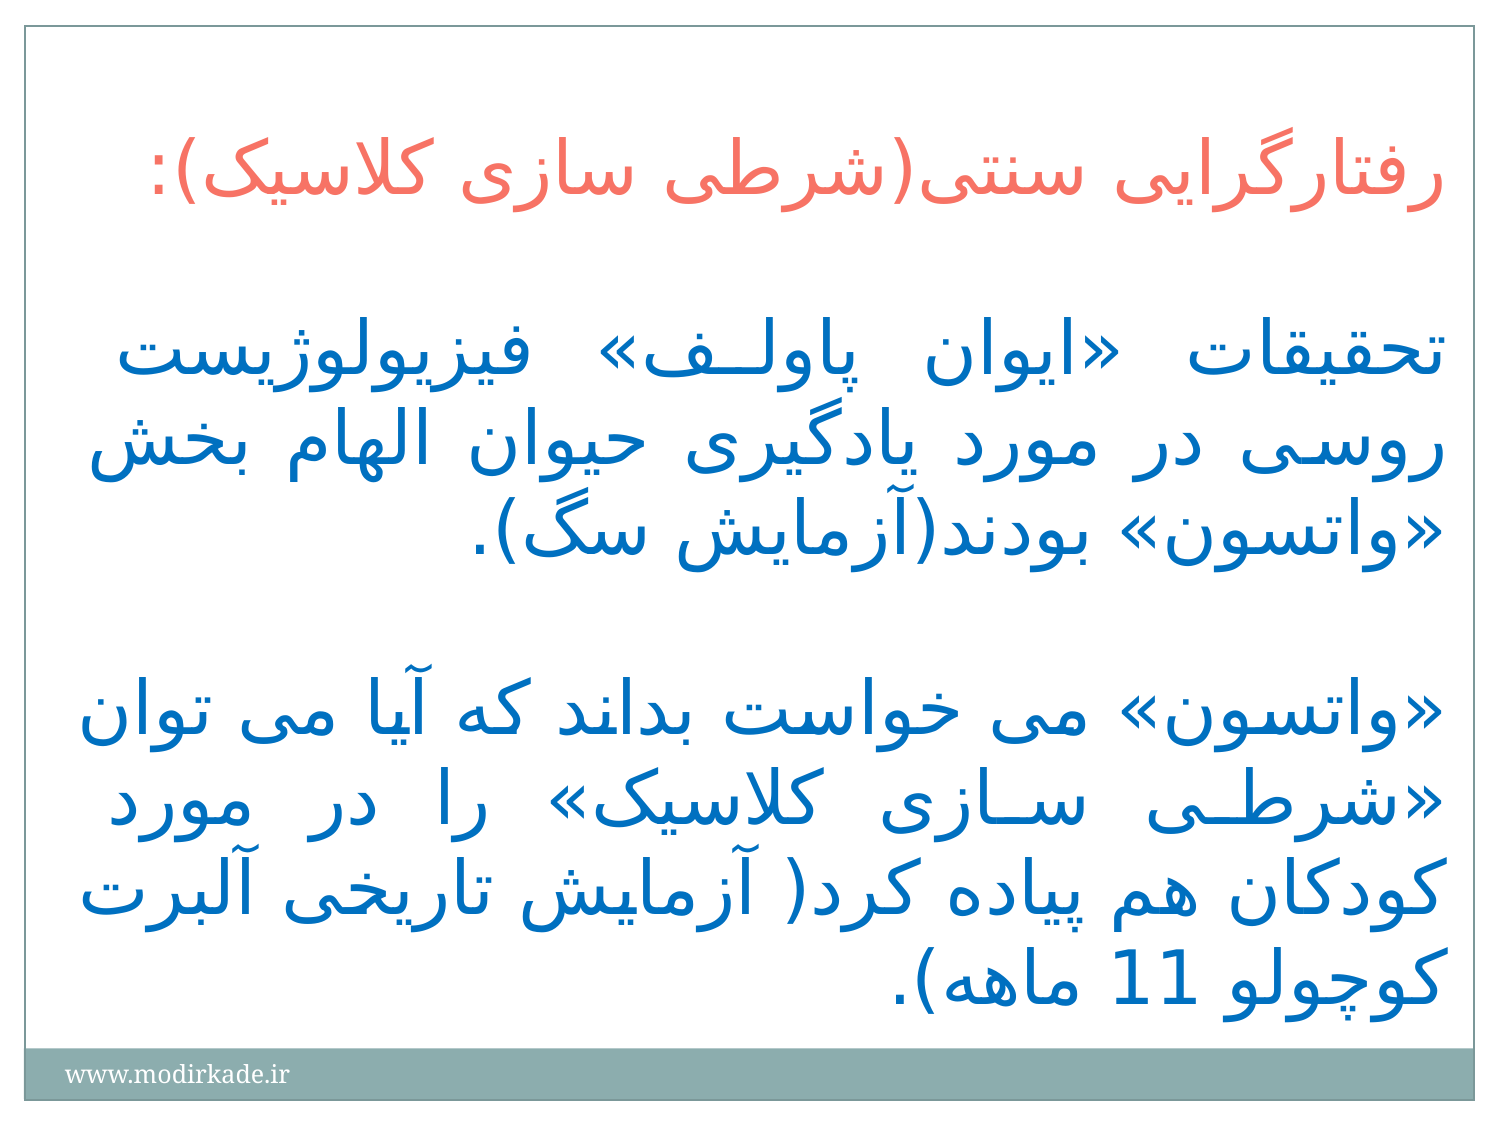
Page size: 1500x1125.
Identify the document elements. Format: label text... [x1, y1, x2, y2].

footer www.modirkade.ir [50, 1051, 638, 1112]
text_box رفتارگرایی سنتی(شرطی سازی کلاسیک): تحقیقات «ایوان پاولف» فیزیولوژیست روسی در مورد یادگیری حیوان الهام بخش «واتسون» بودند(آزمایش سگ). «واتسون» می خواست بداند که آیا می توان «شرطی سازی کلاسیک» را در مورد کودکان هم پیاده کرد( آزمایش تاریخی آلبرت کوچولو 11 ماهه). [62, 112, 1463, 1028]
